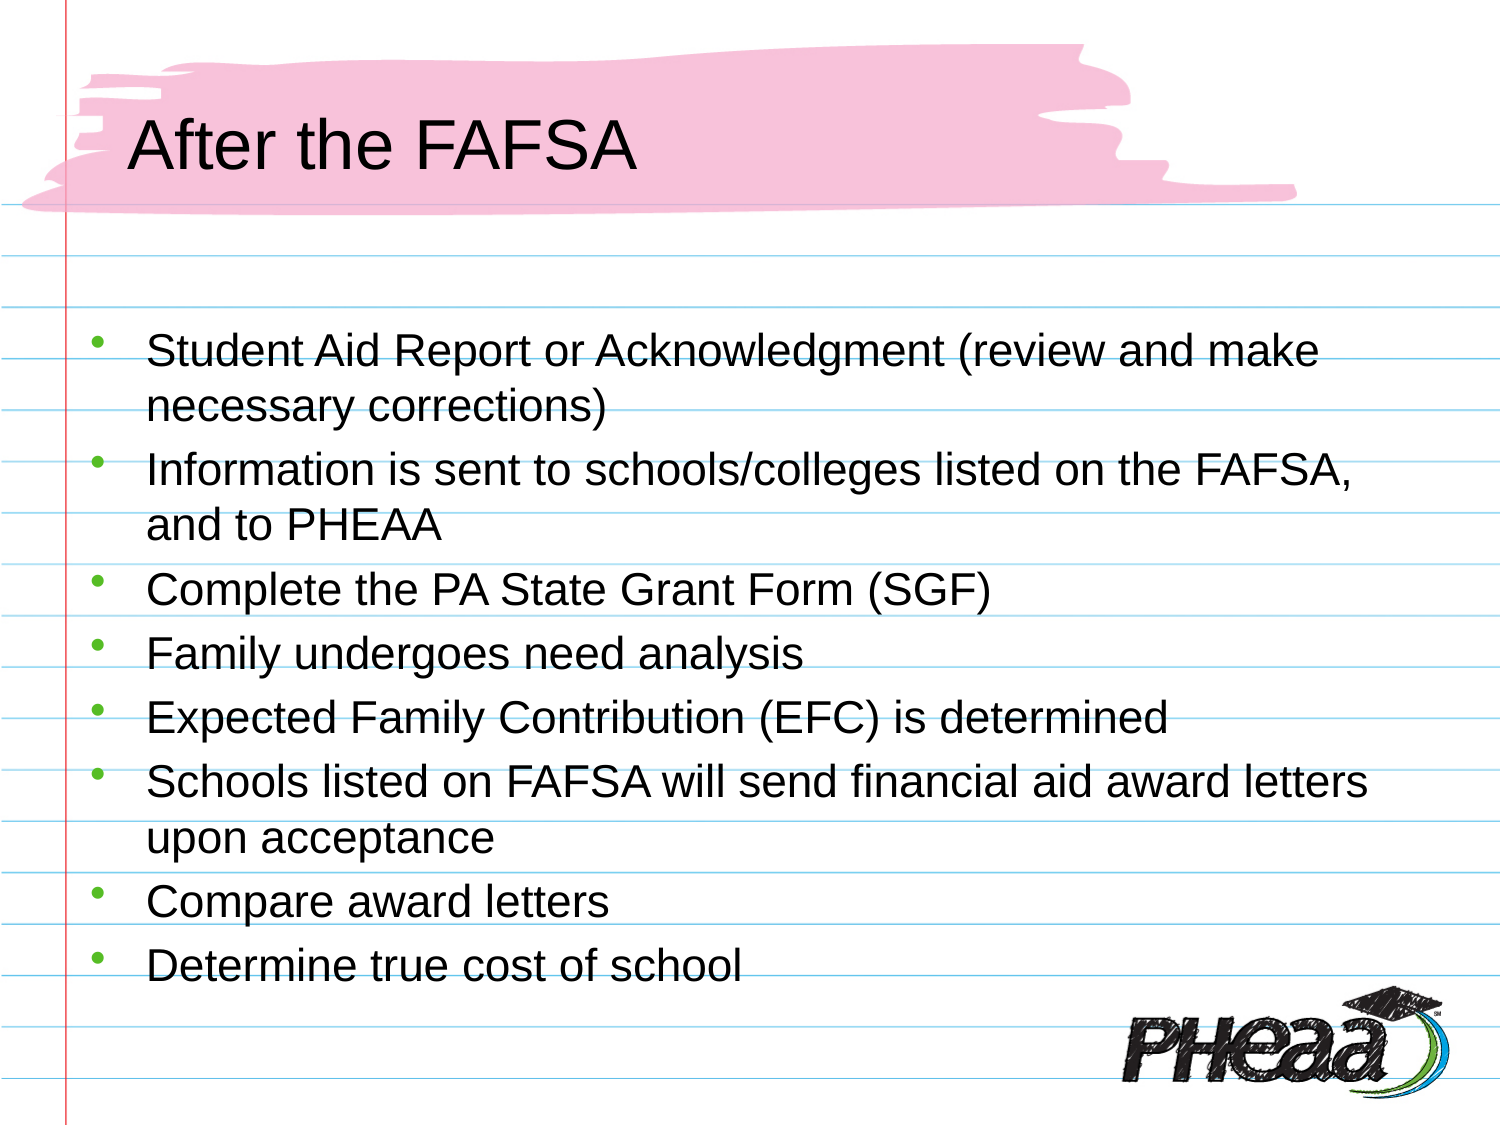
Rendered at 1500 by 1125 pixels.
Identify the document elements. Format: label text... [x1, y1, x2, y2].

list Student Aid Report or Acknowledgment (review and make necessary corrections) Information is sent to schools/colleges listed on the FAFSA, and to PHEAA Complete the PA State Grant Form (SGF) Family undergoes need analysis Expected Family Contribution (EFC) is determined Schools listed on FAFSA will send financial aid award letters upon acceptance Compare award letters Determine true cost of school [75, 312, 1425, 1005]
picture [0, 0, 1500, 1125]
title After the FAFSA [112, 82, 1463, 200]
